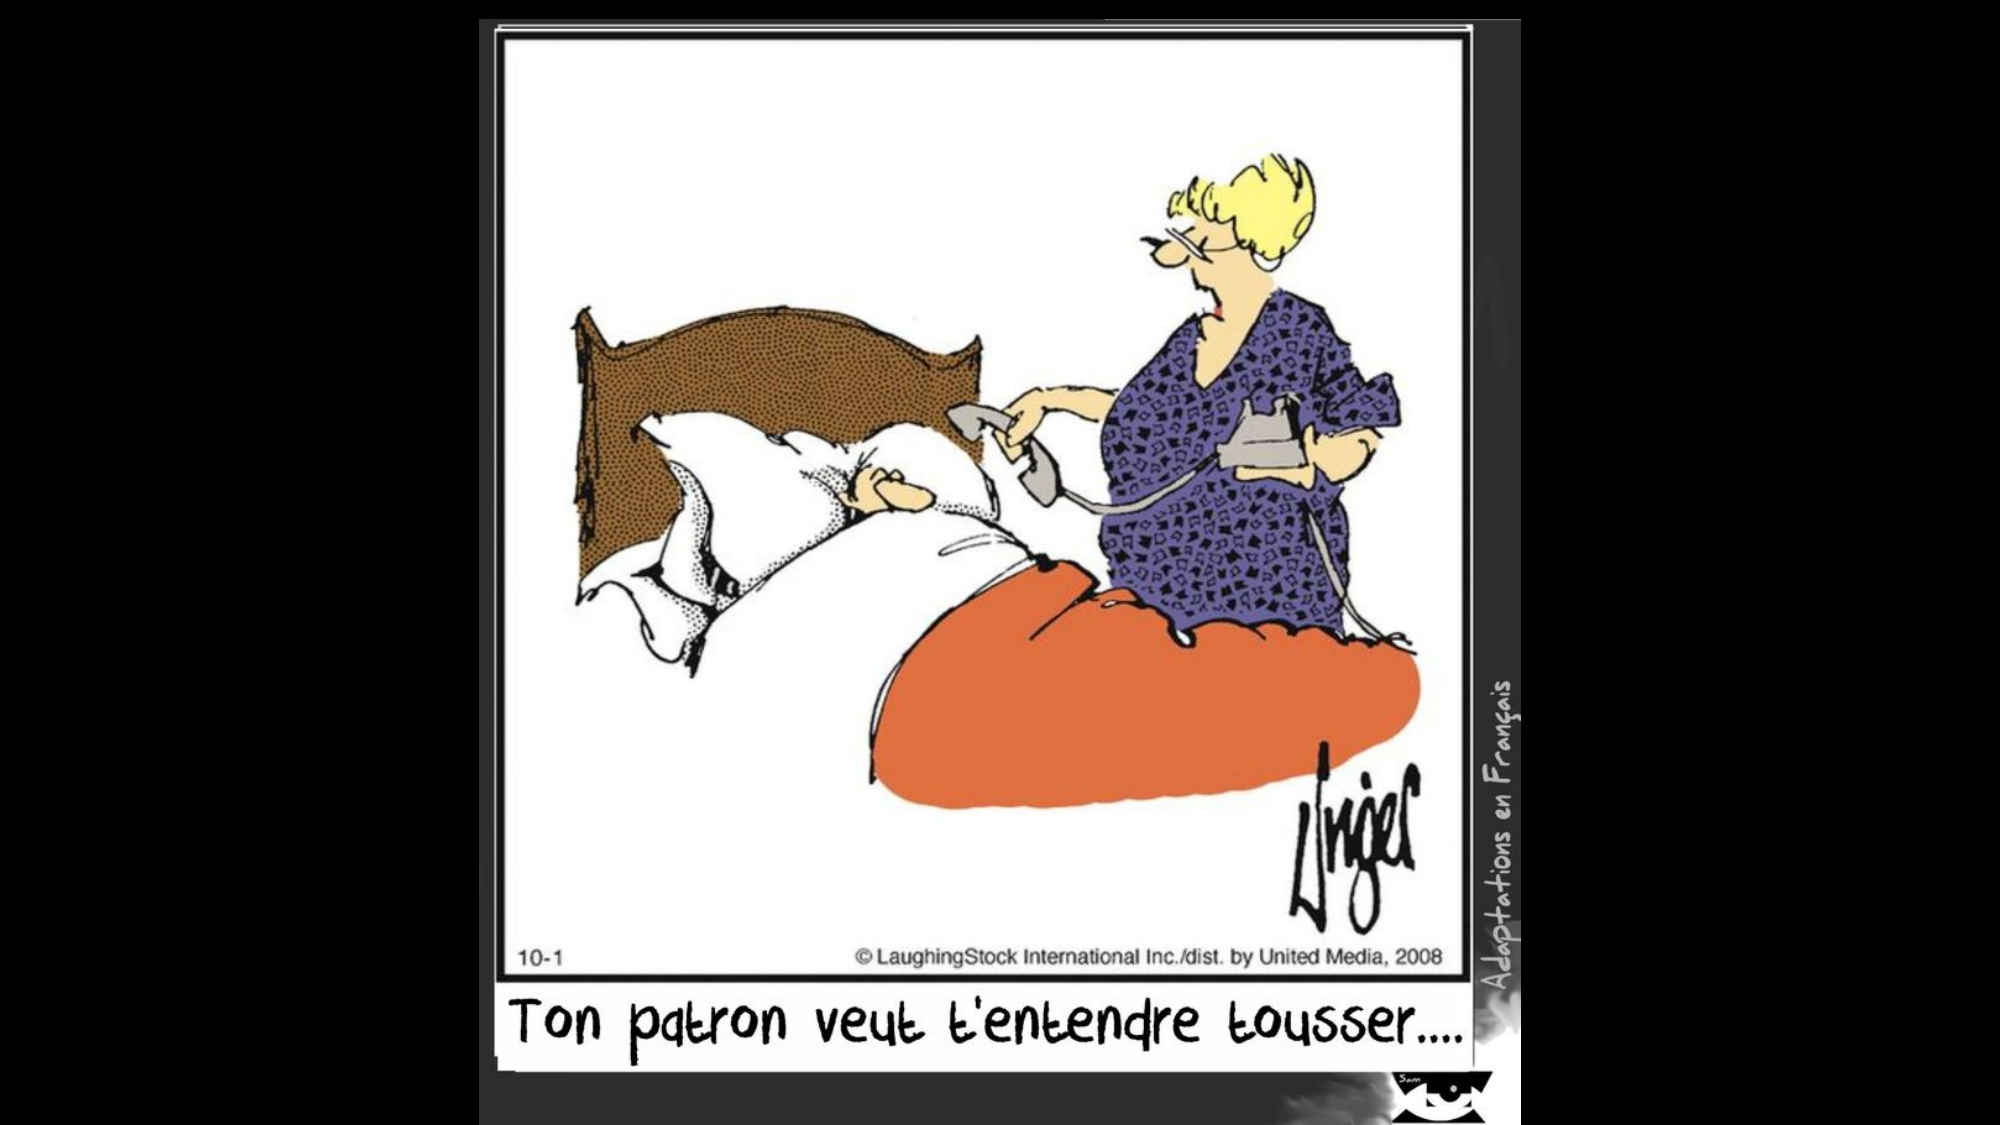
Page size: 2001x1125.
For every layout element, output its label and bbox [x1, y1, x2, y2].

list [479, 19, 1521, 1125]
